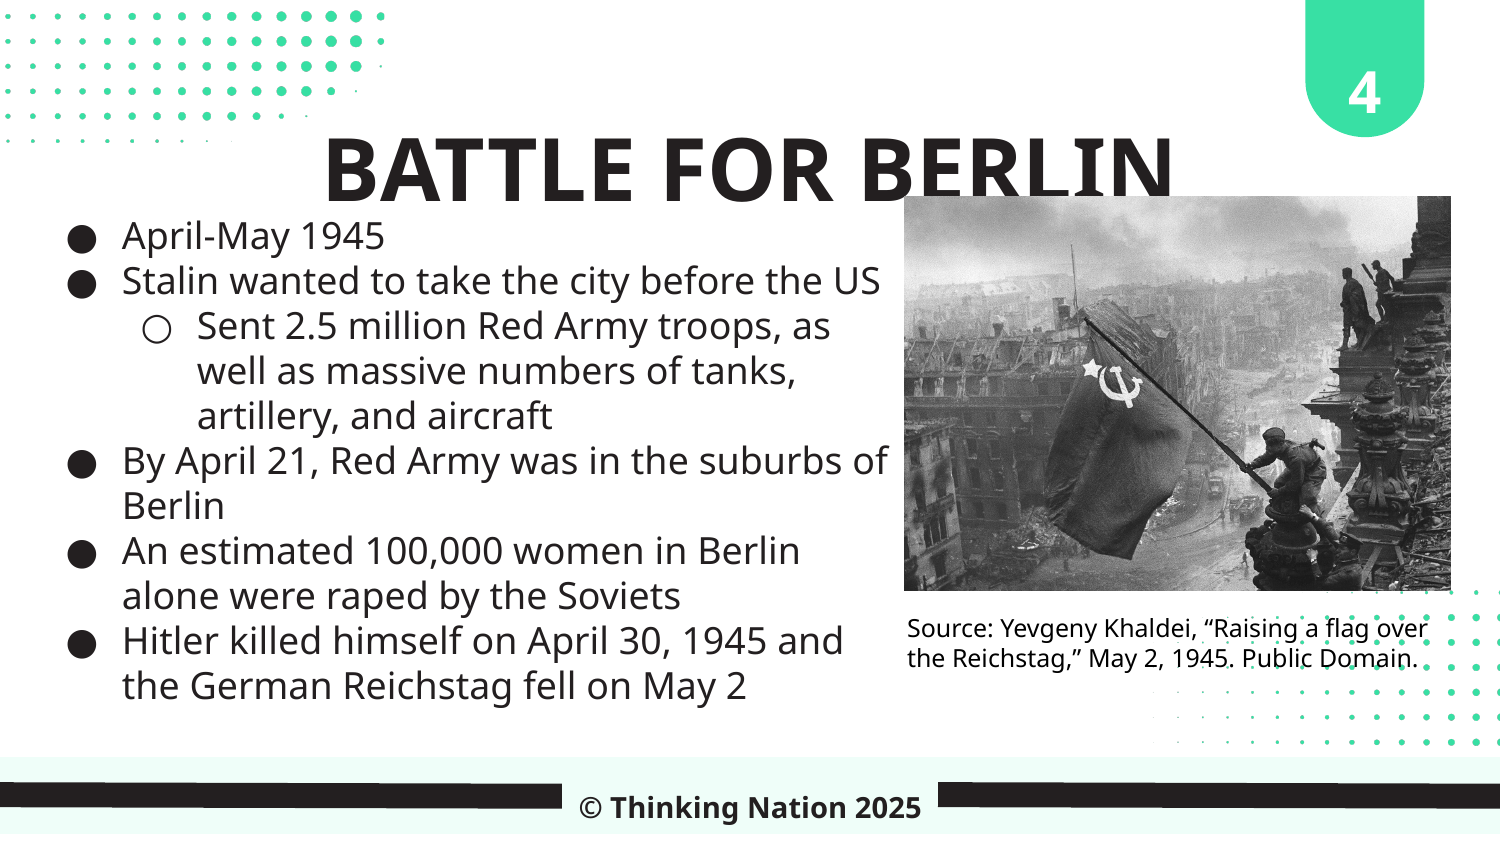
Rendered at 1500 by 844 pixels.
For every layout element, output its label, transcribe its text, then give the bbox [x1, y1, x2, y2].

text_box BATTLE FOR BERLIN [209, 71, 1291, 219]
text_box [1128, 590, 1500, 755]
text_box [1300, 0, 1430, 138]
text_box [0, 0, 385, 144]
picture [904, 195, 1452, 591]
text_box Source: Yevgeny Khaldei, “Raising a flag over the Reichstag,” May 2, 1945. Public Domain. [892, 597, 1465, 687]
text_box April-May 1945 Stalin wanted to take the city before the US Sent 2.5 million Red Army troops, as well as massive numbers of tanks, artillery, and aircraft By April 21, Red Army was in the suburbs of Berlin An estimated 100,000 women in Berlin alone were raped by the Soviets Hitler killed himself on April 30, 1945 and the German Reichstag fell on May 2 [46, 212, 905, 708]
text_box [0, 756, 1500, 835]
